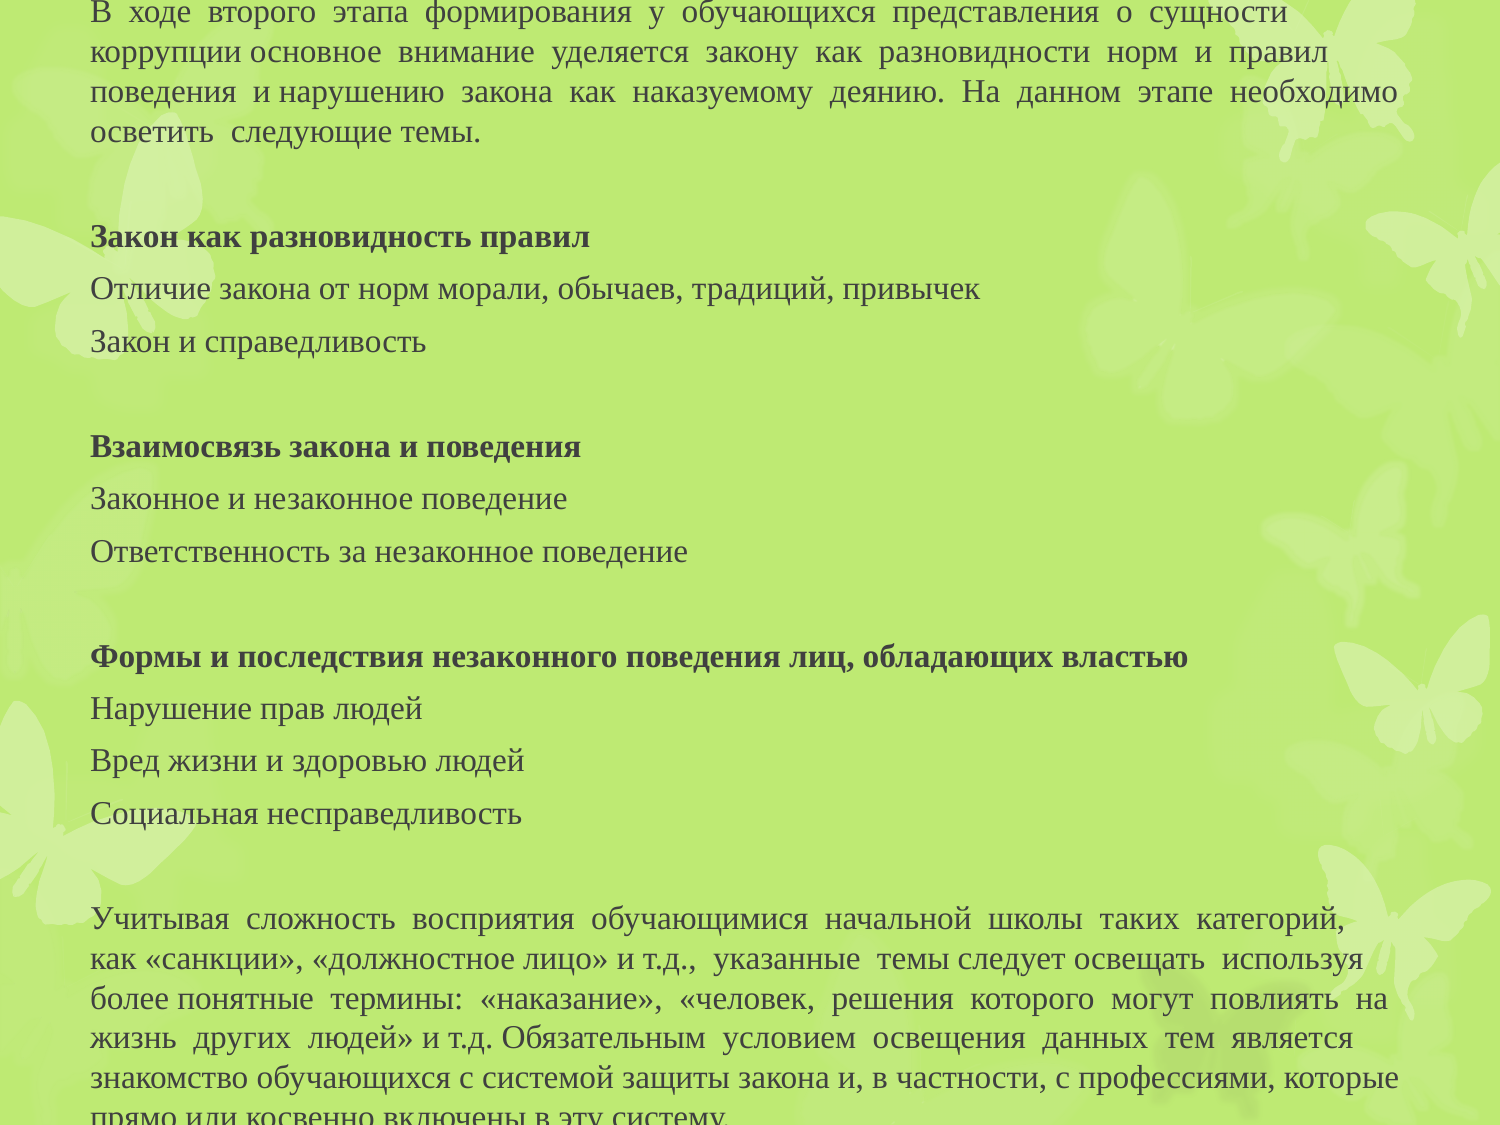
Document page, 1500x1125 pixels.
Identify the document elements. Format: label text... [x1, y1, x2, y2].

list В ходе второго этапа формирования у обучающихся представления о сущности коррупции основное внимание уделяется закону как разновидности норм и правил поведения и нарушению закона как наказуемому деянию. На данном этапе необходимо осветить следующие темы. Закон как разновидность правил Отличие закона от норм морали, обычаев, традиций, привычек Закон и справедливость Взаимосвязь закона и поведения Законное и незаконное поведение Ответственность за незаконное поведение Формы и последствия незаконного поведения лиц, обладающих властью Нарушение прав людей Вред жизни и здоровью людей Социальная несправедливость Учитывая сложность восприятия обучающимися начальной школы таких категорий, как «санкции», «должностное лицо» и т.д., указанные темы следует освещать используя более понятные термины: «наказание», «человек, решения которого могут повлиять на жизнь других людей» и т.д. Обязательным условием освещения данных тем является знакомство обучающихся с системой защиты закона и, в частности, с профессиями, которые прямо или косвенно включены в эту систему. [75, 54, 1425, 1071]
